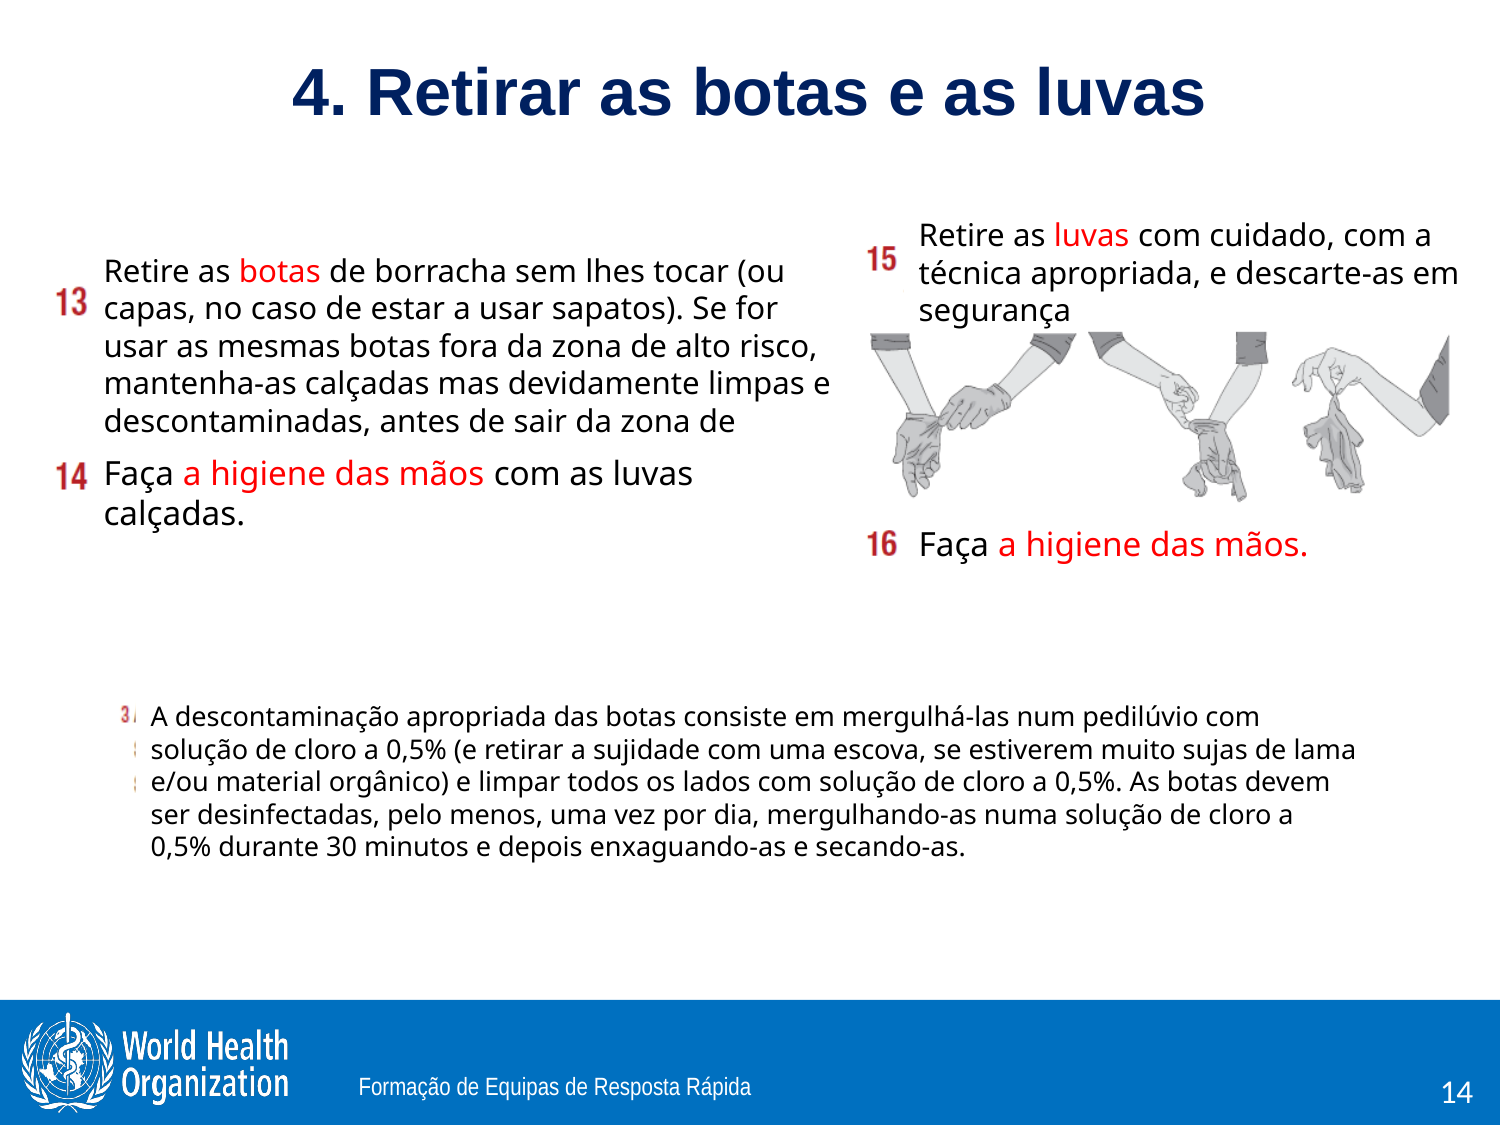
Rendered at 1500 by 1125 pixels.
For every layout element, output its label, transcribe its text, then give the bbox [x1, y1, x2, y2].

text_box Faça a higiene das mãos com as luvas calçadas. [88, 513, 715, 539]
picture [21, 1012, 288, 1113]
text_box Retire as botas de borracha sem lhes tocar (ou capas, no caso de estar a usar sapatos). Se for usar as mesmas botas fora da zona de alto risco, mantenha-as calçadas mas devidamente limpas e descontaminadas, antes de sair da zona de mudança de roupa3. [88, 243, 850, 445]
title 4. Retirar as botas e as luvas [0, 0, 1500, 183]
picture [856, 231, 1459, 570]
text_box Retire as luvas com cuidado, com a técnica apropriada, e descarte-as em segurança [903, 208, 1500, 315]
picture [37, 266, 818, 504]
text_box Faça a higiene das mãos. [903, 515, 1500, 610]
text_box A descontaminação apropriada das botas consiste em mergulhá-las num pedilúvio com solução de cloro a 0,5% (e retirar a sujidade com uma escova, se estiverem muito sujas de lama e/ou material orgânico) e limpar todos os lados com solução de cloro a 0,5%. As botas devem ser desinfectadas, pelo menos, uma vez por dia, mergulhando-as numa solução de cloro a 0,5% durante 30 minutos e depois enxaguando-as e secando-as. [135, 808, 1376, 846]
picture [108, 692, 1392, 799]
